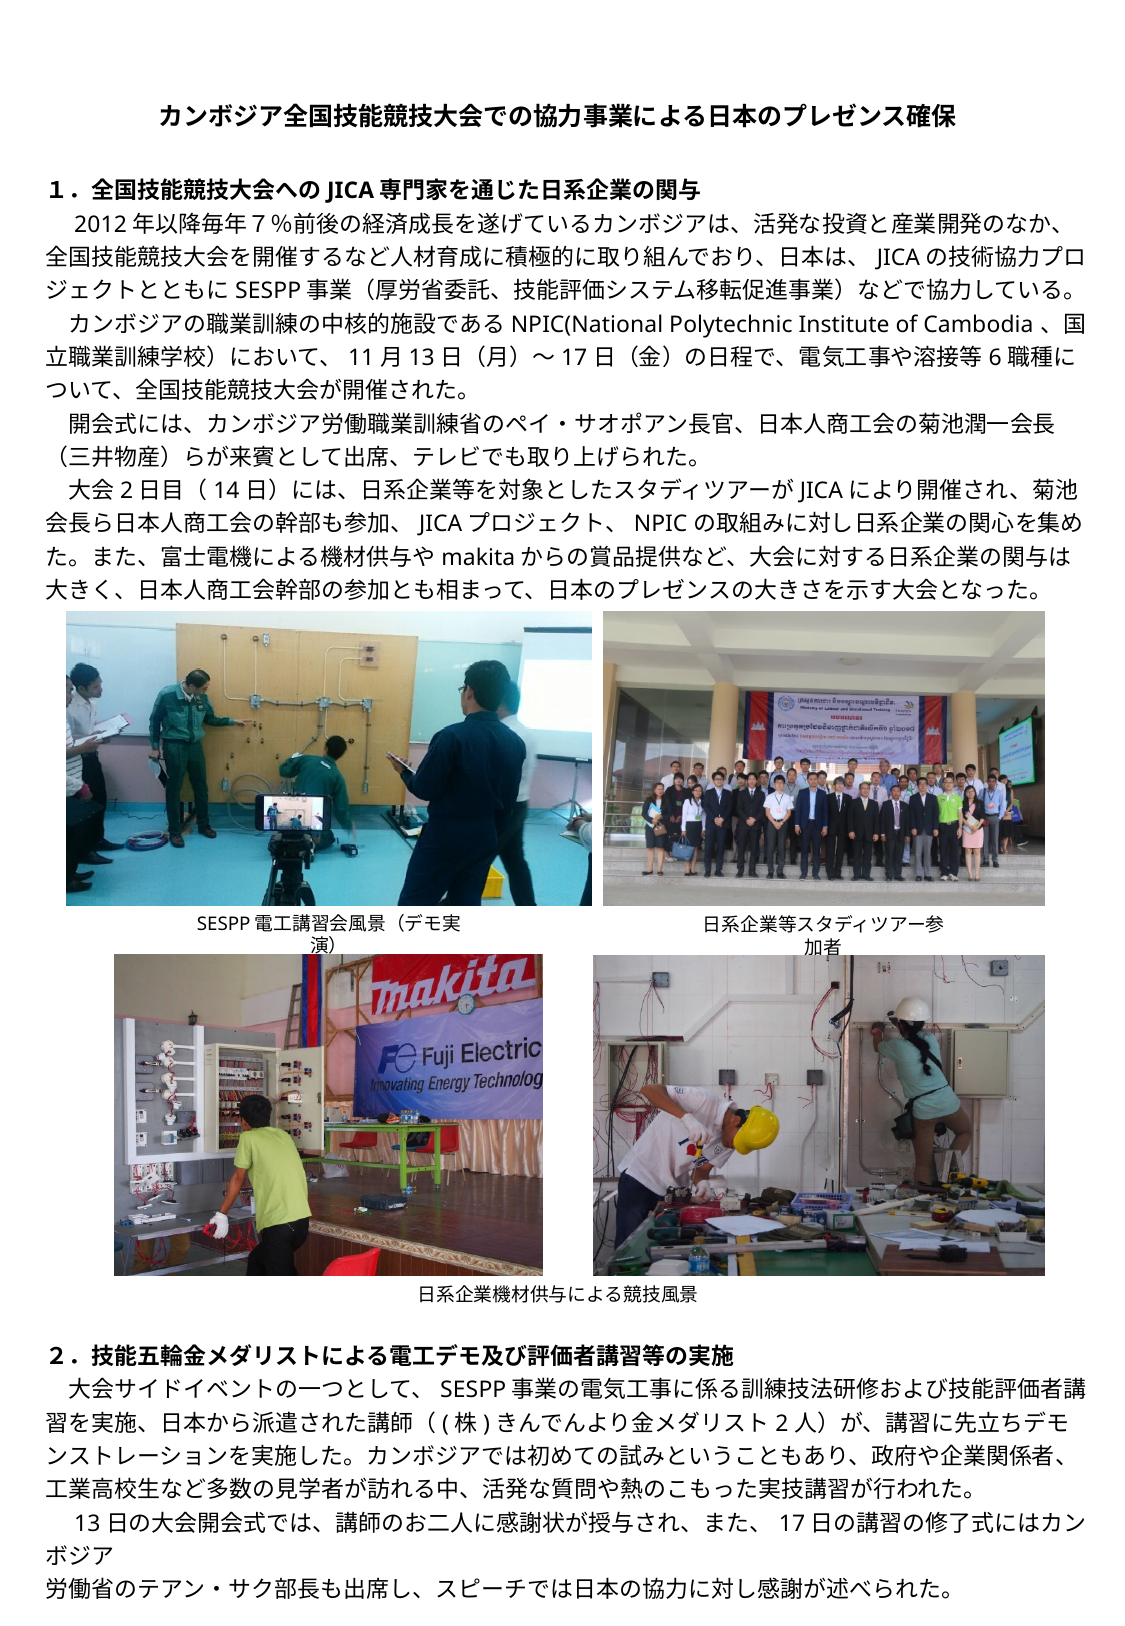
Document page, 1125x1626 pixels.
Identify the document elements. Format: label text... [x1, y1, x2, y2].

text_box １．全国技能競技大会へのJICA専門家を通じた日系企業の関与 2012年以降毎年７％前後の経済成長を遂げているカンボジアは、活発な投資と産業開発のなか、全国技能競技大会を開催するなど人材育成に積極的に取り組んでおり、日本は、JICAの技術協力プロジェクトとともにSESPP事業（厚労省委託、技能評価システム移転促進事業）などで協力している。 カンボジアの職業訓練の中核的施設であるNPIC(National Polytechnic Institute of Cambodia、国立職業訓練学校）において、11月13日（月）～17日（金）の日程で、電気工事や溶接等6職種について、全国技能競技大会が開催された。 開会式には、カンボジア労働職業訓練省のペイ・サオポアン長官、日本人商工会の菊池潤一会長（三井物産）らが来賓として出席、テレビでも取り上げられた。 大会2日目（14日）には、日系企業等を対象としたスタディツアーがJICAにより開催され、菊池会長ら日本人商工会の幹部も参加、JICAプロジェクト、NPICの取組みに対し日系企業の関心を集めた。また、富士電機による機材供与やmakitaからの賞品提供など、大会に対する日系企業の関与は大きく、日本人商工会幹部の参加とも相まって、日本のプレゼンスの大きさを示す大会となった。 ２．技能五輪金メダリストによる電工デモ及び評価者講習等の実施 大会サイドイベントの一つとして、SESPP事業の電気工事に係る訓練技法研修および技能評価者講習を実施、日本から派遣された講師（(株)きんでんより金メダリスト2人）が、講習に先立ちデモンストレーションを実施した。カンボジアでは初めての試みということもあり、政府や企業関係者、工業高校生など多数の見学者が訪れる中、活発な質問や熱のこもった実技講習が行われた。 13日の大会開会式では、講師のお二人に感謝状が授与され、また、17日の講習の修了式にはカンボジア 労働省のテアン・サク部長も出席し、スピーチでは日本の協力に対し感謝が述べられた。 [30, 162, 1106, 1625]
picture [114, 953, 543, 1276]
picture [602, 611, 1045, 906]
text_box 日系企業機材供与による競技風景 [401, 1275, 715, 1313]
picture [593, 955, 1045, 1276]
text_box SESPP電工講習会風景（デモ実演） [163, 914, 495, 952]
picture [66, 611, 592, 906]
text_box 日系企業等スタディツアー参加者 [679, 914, 968, 953]
text_box カンボジア全国技能競技大会での協力事業による日本のプレゼンス確保 [16, 92, 1100, 138]
picture [583, 875, 592, 906]
